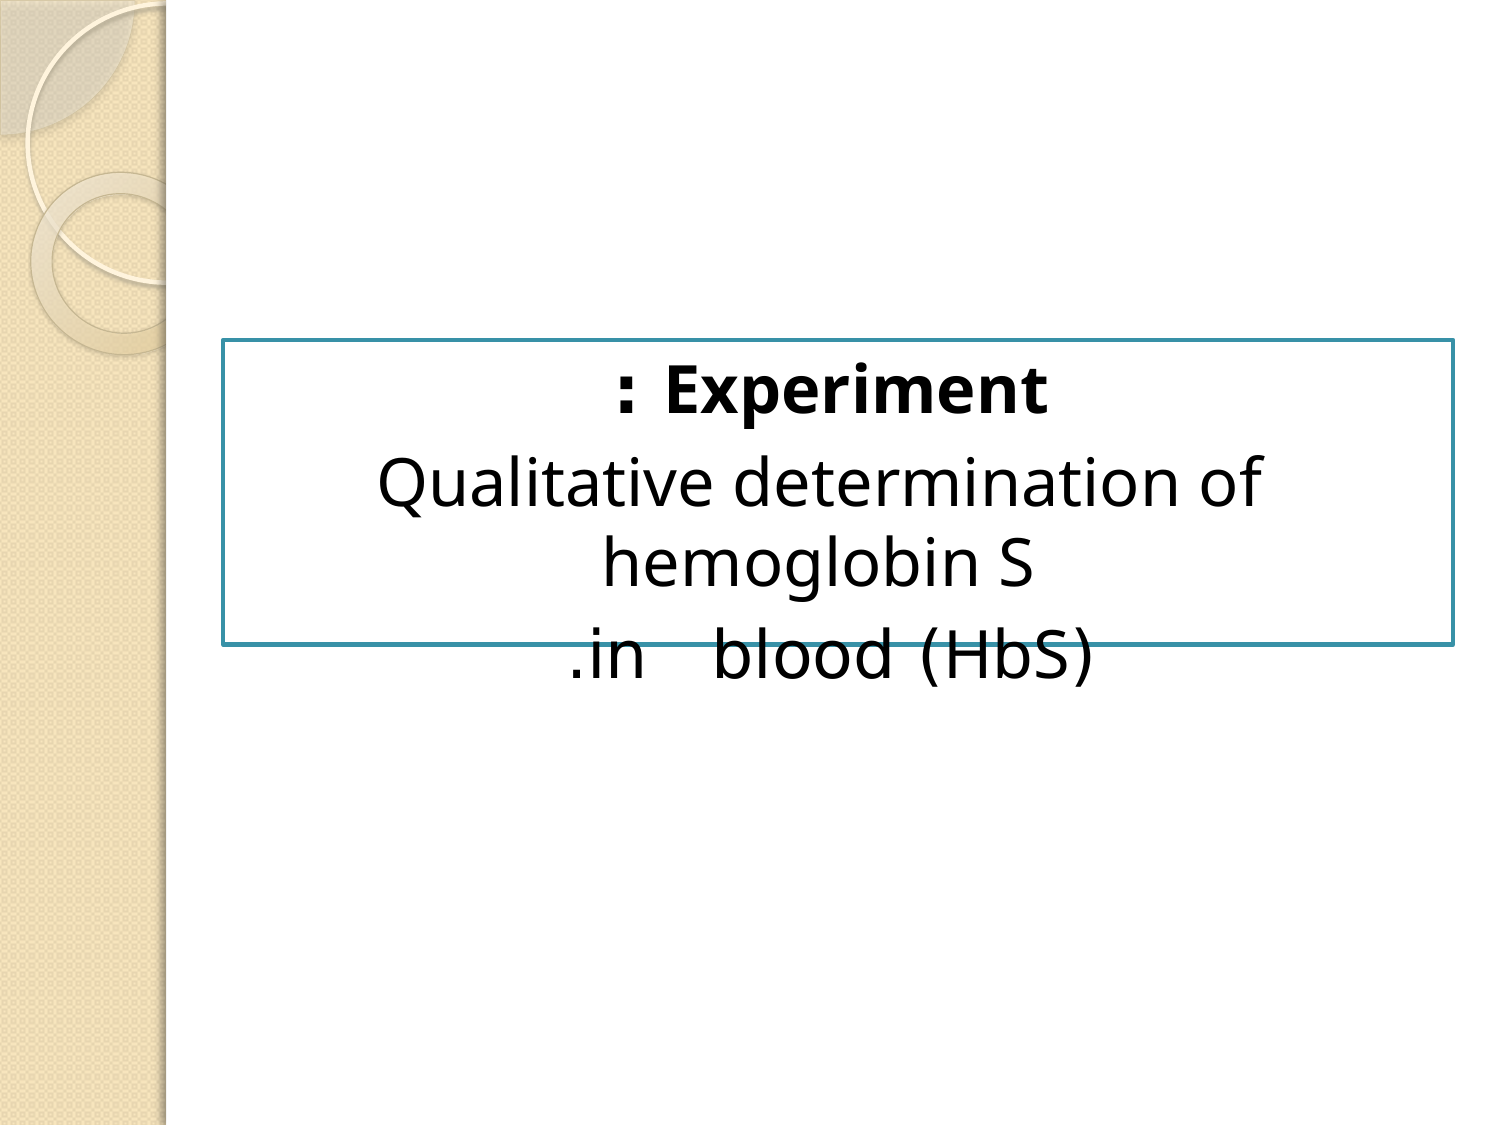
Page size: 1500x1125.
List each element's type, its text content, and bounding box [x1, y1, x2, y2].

list Experiment : Qualitative determination of hemoglobin S (HbS) in blood. [221, 338, 1455, 647]
